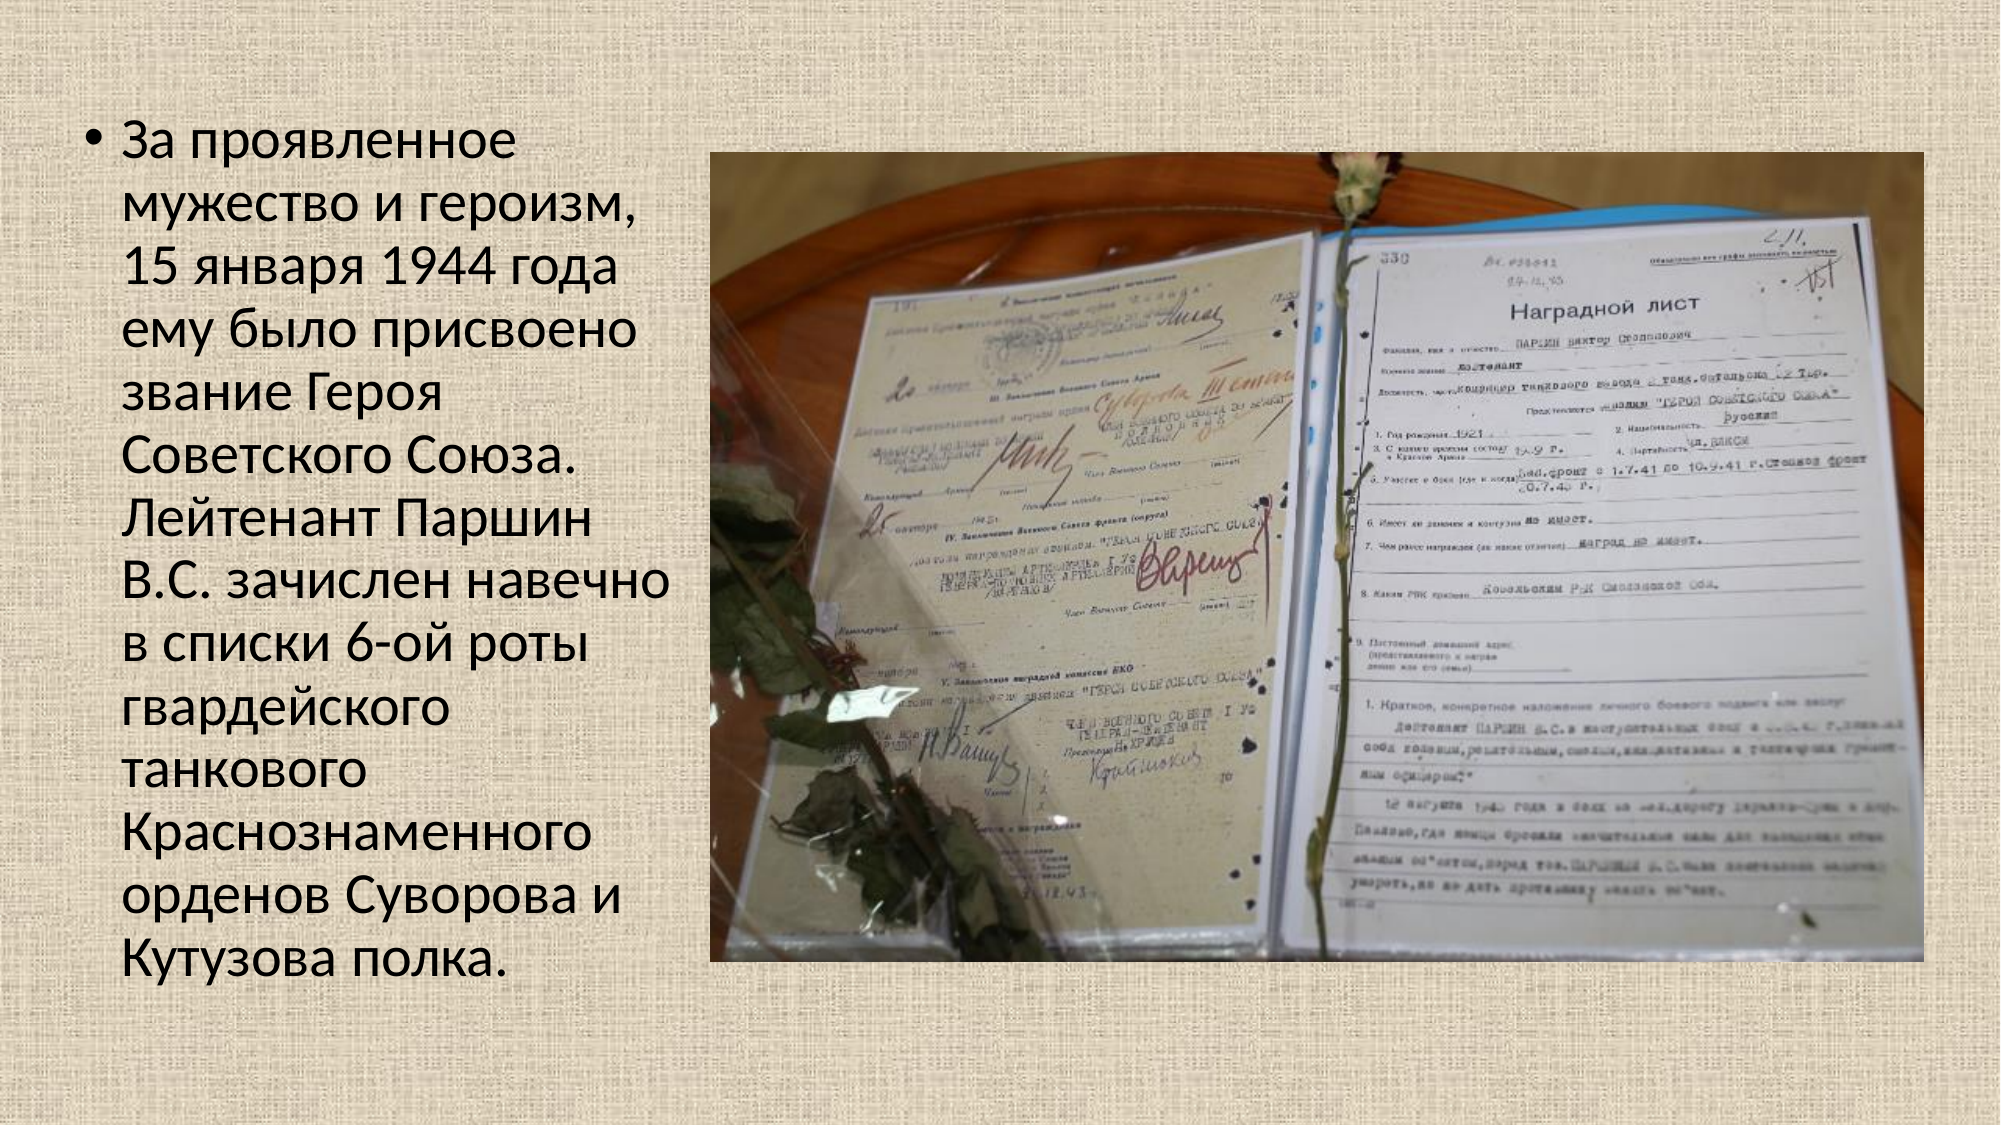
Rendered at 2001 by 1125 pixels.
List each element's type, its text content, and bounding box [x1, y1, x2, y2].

picture [0, 0, 2001, 1125]
list За проявленное мужество и героизм, 15 января 1944 года ему было присвоено звание Героя Советского Союза. Лейтенант Паршин В.С. зачислен навечно в списки 6-ой роты гвардейского танкового Краснознаменного орденов Суворова и Кутузова полка. [68, 100, 711, 1014]
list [710, 152, 1924, 962]
